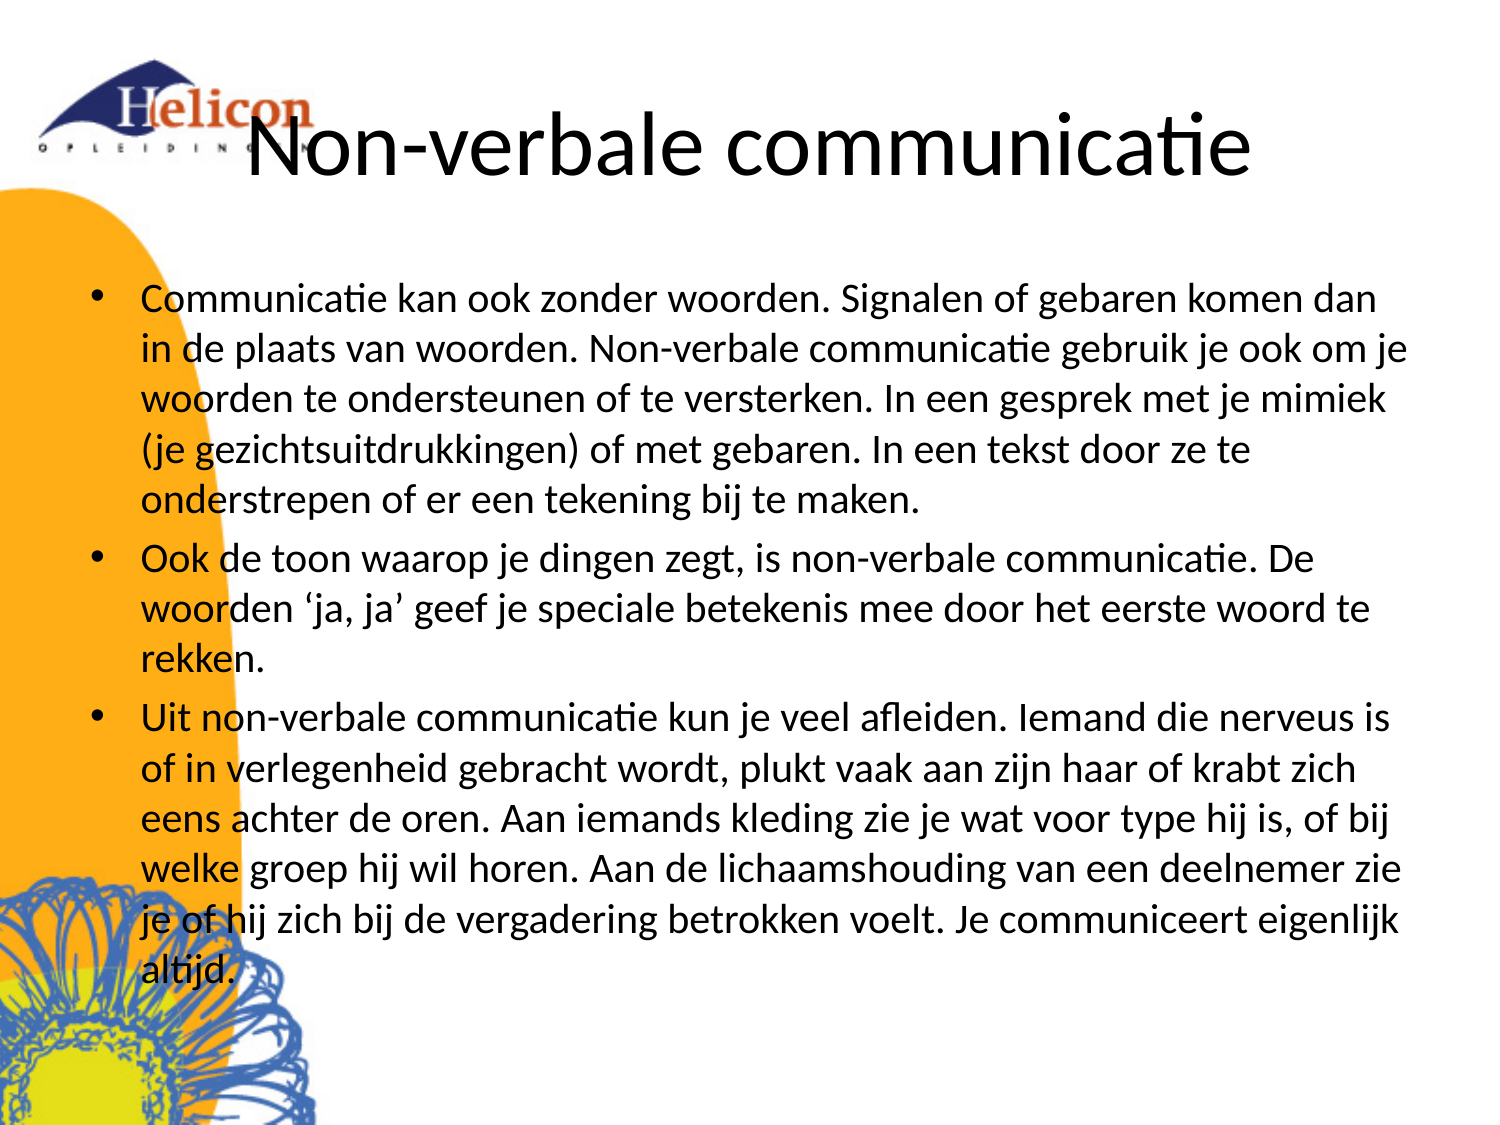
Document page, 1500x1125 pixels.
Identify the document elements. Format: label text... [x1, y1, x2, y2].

picture [0, 0, 1500, 1125]
list Communicatie kan ook zonder woorden. Signalen of gebaren komen dan in de plaats van woorden. Non-verbale communicatie gebruik je ook om je woorden te ondersteunen of te versterken. In een gesprek met je mimiek (je gezichtsuitdrukkingen) of met gebaren. In een tekst door ze te onderstrepen of er een tekening bij te maken. Ook de toon waarop je dingen zegt, is non-verbale communicatie. De woorden ‘ja, ja’ geef je speciale betekenis mee door het eerste woord te rekken. Uit non-verbale communicatie kun je veel afleiden. Iemand die nerveus is of in verlegenheid gebracht wordt, plukt vaak aan zijn haar of krabt zich eens achter de oren. Aan iemands kleding zie je wat voor type hij is, of bij welke groep hij wil horen. Aan de lichaamshouding van een deelnemer zie je of hij zich bij de vergadering betrokken voelt. Je communiceert eigenlijk altijd. [75, 262, 1425, 1005]
title Non-verbale communicatie [75, 45, 1425, 233]
